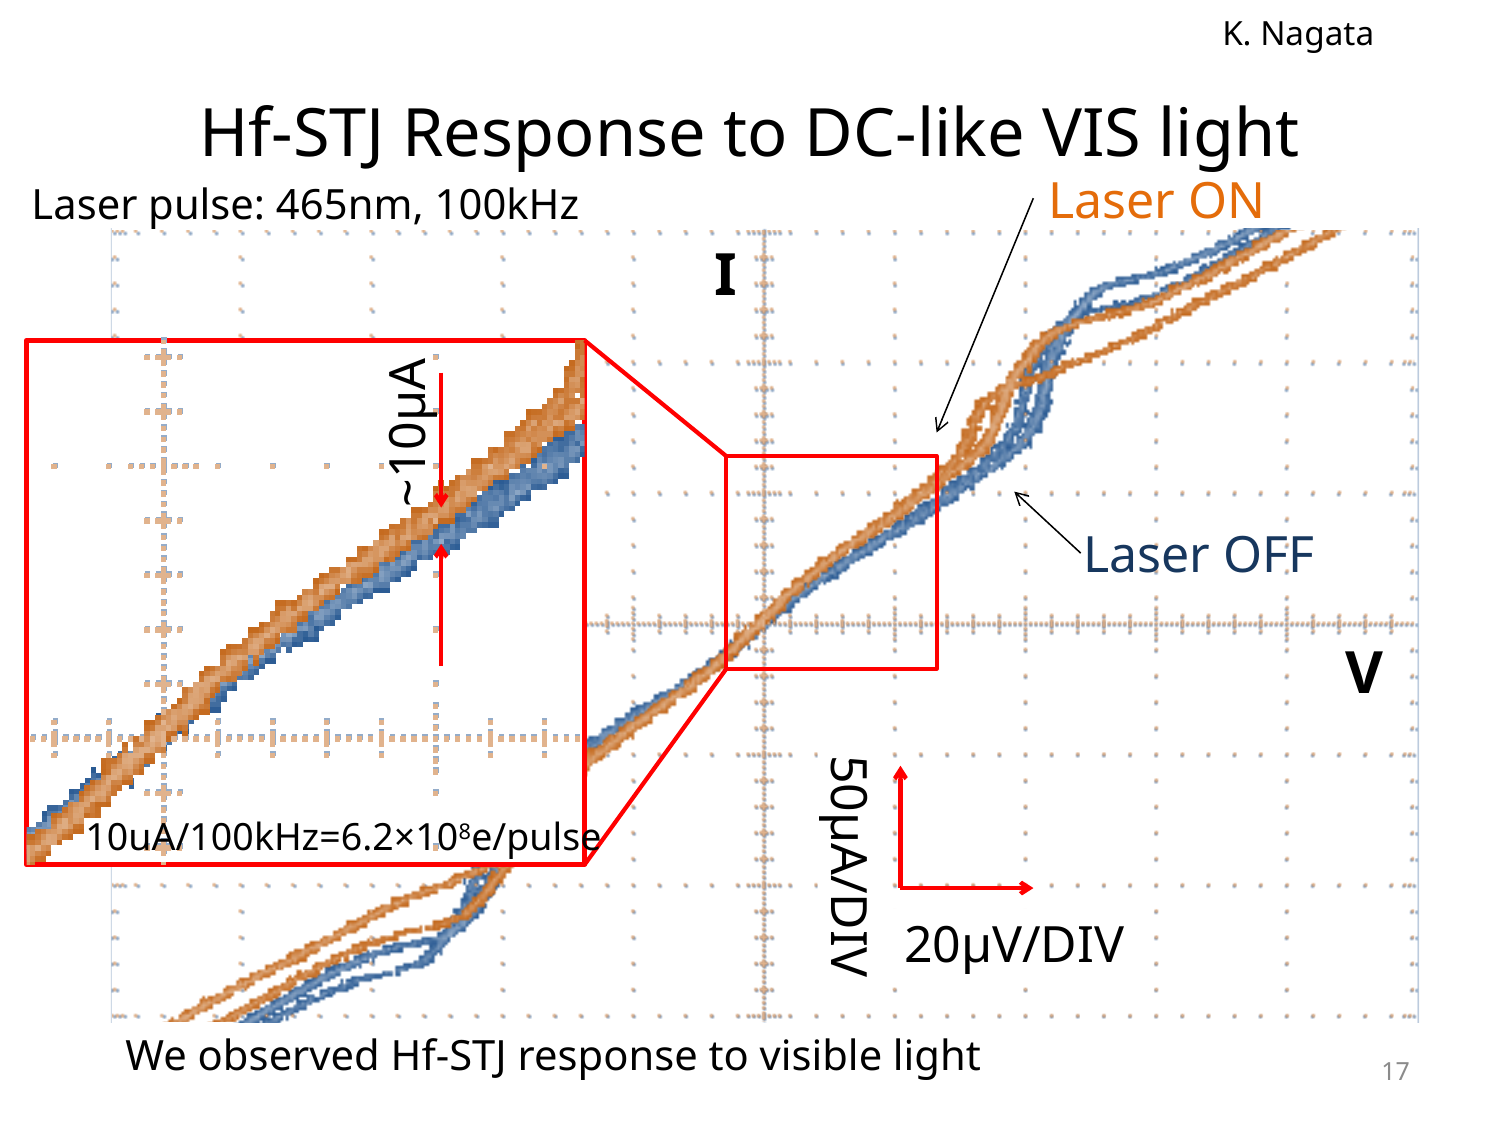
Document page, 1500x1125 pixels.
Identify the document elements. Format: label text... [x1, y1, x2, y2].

slide_number 17 [1074, 1042, 1425, 1103]
text_box K. Nagata [1114, 4, 1483, 60]
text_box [936, 198, 1034, 433]
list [1041, 227, 1420, 1023]
text_box Laser ON [1033, 160, 1281, 226]
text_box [1014, 491, 1081, 554]
title Hf-STJ Response to DC-like VIS light [75, 75, 1425, 185]
text_box Laser pulse: 465nm, 100kHz [16, 170, 658, 236]
picture [111, 229, 1415, 1022]
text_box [584, 668, 727, 865]
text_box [584, 340, 727, 457]
text_box We observed Hf-STJ response to visible light [110, 1030, 997, 1086]
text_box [26, 334, 585, 865]
